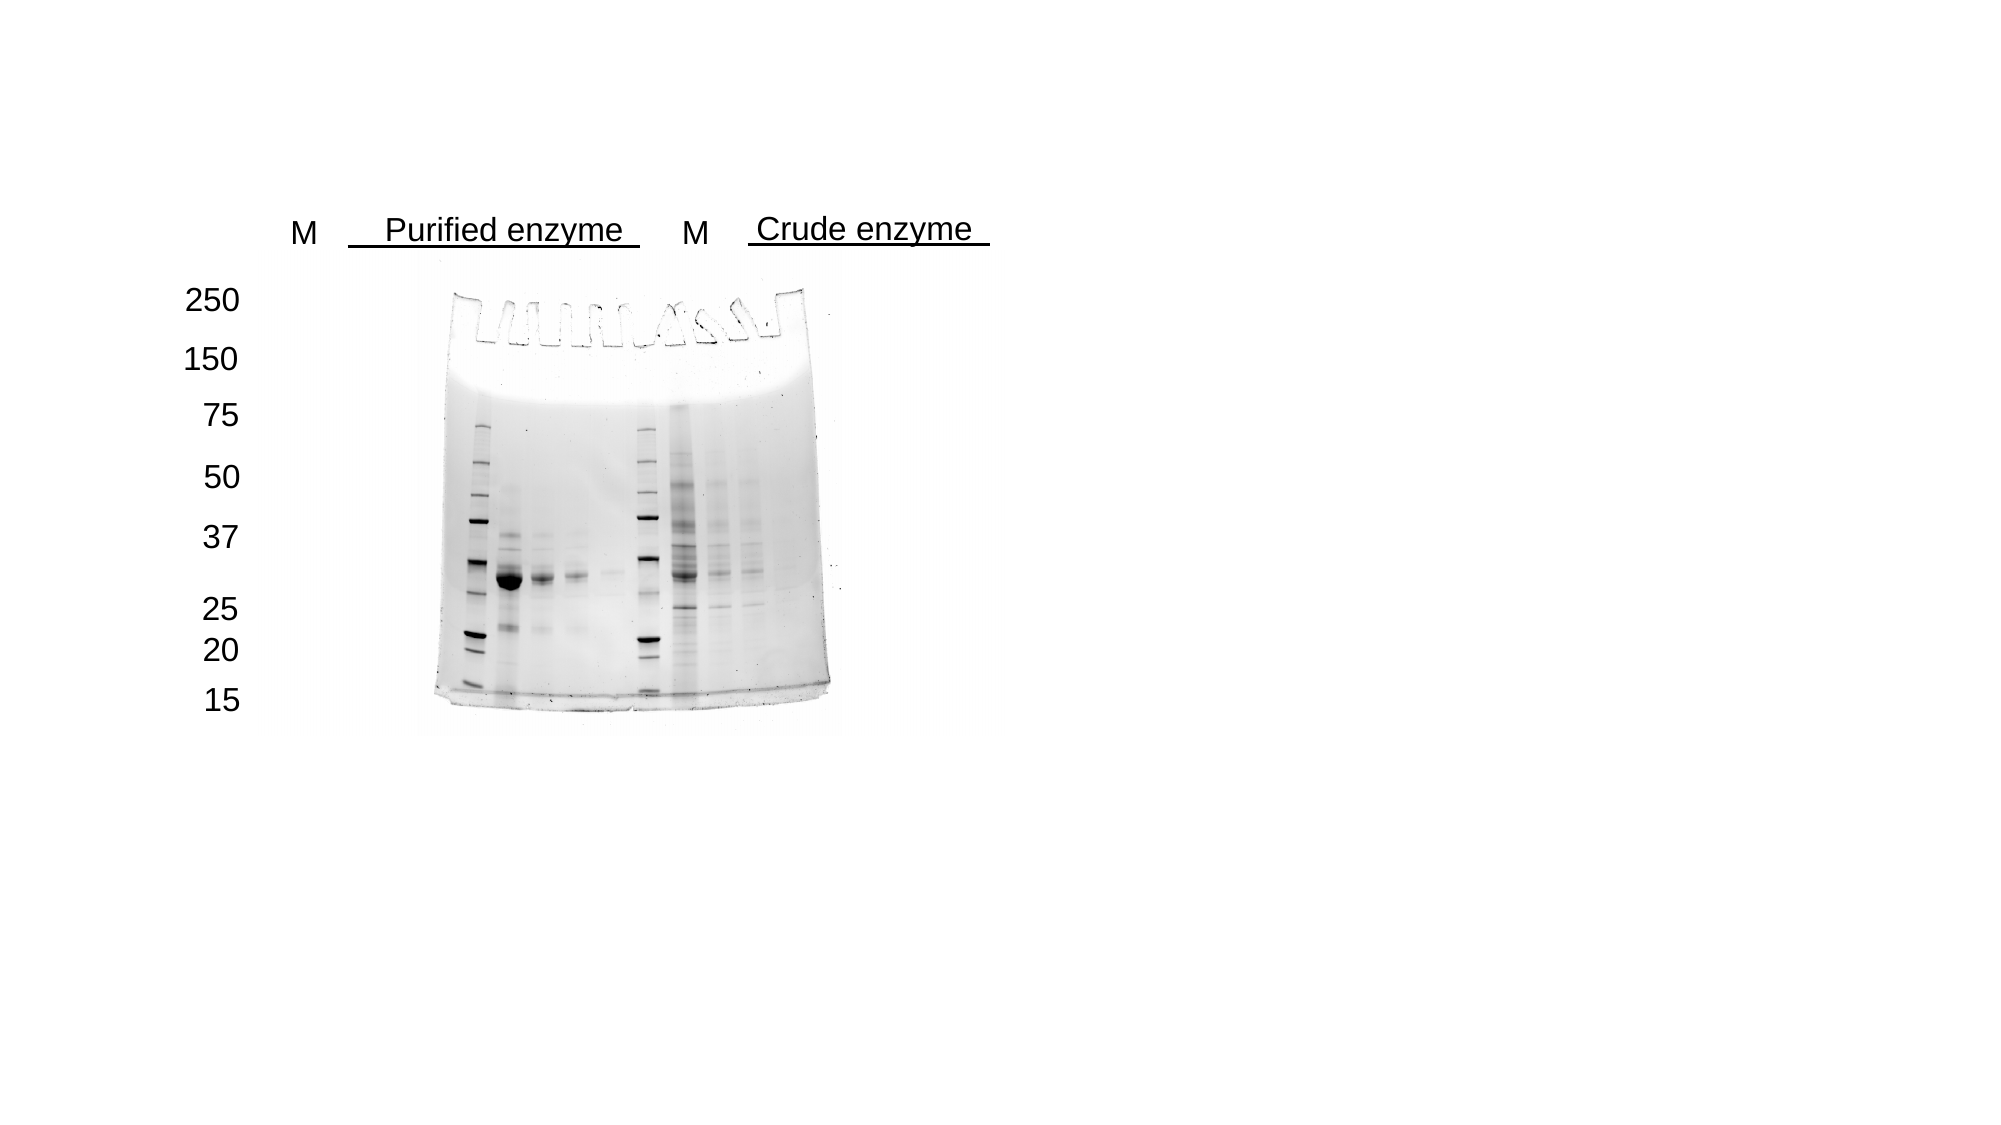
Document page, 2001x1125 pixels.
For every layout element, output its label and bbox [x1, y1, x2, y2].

text_box [167, 199, 1005, 736]
